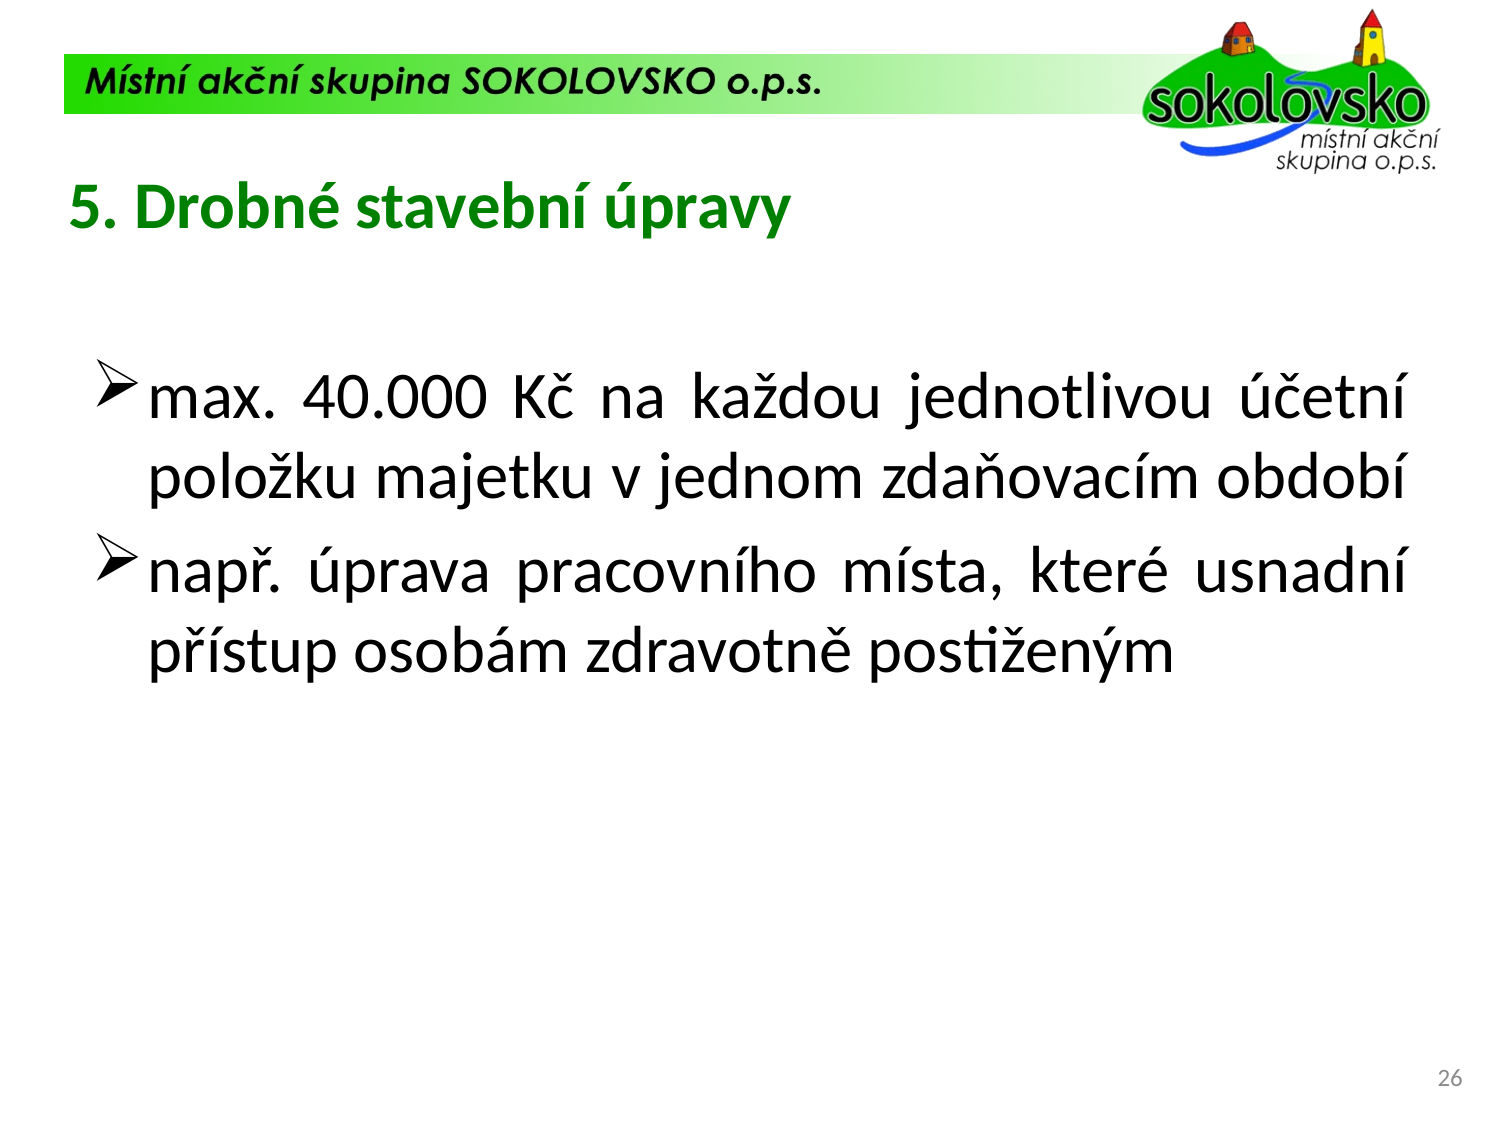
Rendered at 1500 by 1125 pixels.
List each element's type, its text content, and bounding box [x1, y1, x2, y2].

slide_number 26 [1128, 1046, 1478, 1107]
list max. 40.000 Kč na každou jednotlivou účetní položku majetku v jednom zdaňovacím období např. úprava pracovního místa, které usnadní přístup osobám zdravotně postiženým [76, 250, 1424, 1083]
picture [64, 0, 1455, 197]
title 5. Drobné stavební úpravy [53, 137, 1404, 268]
